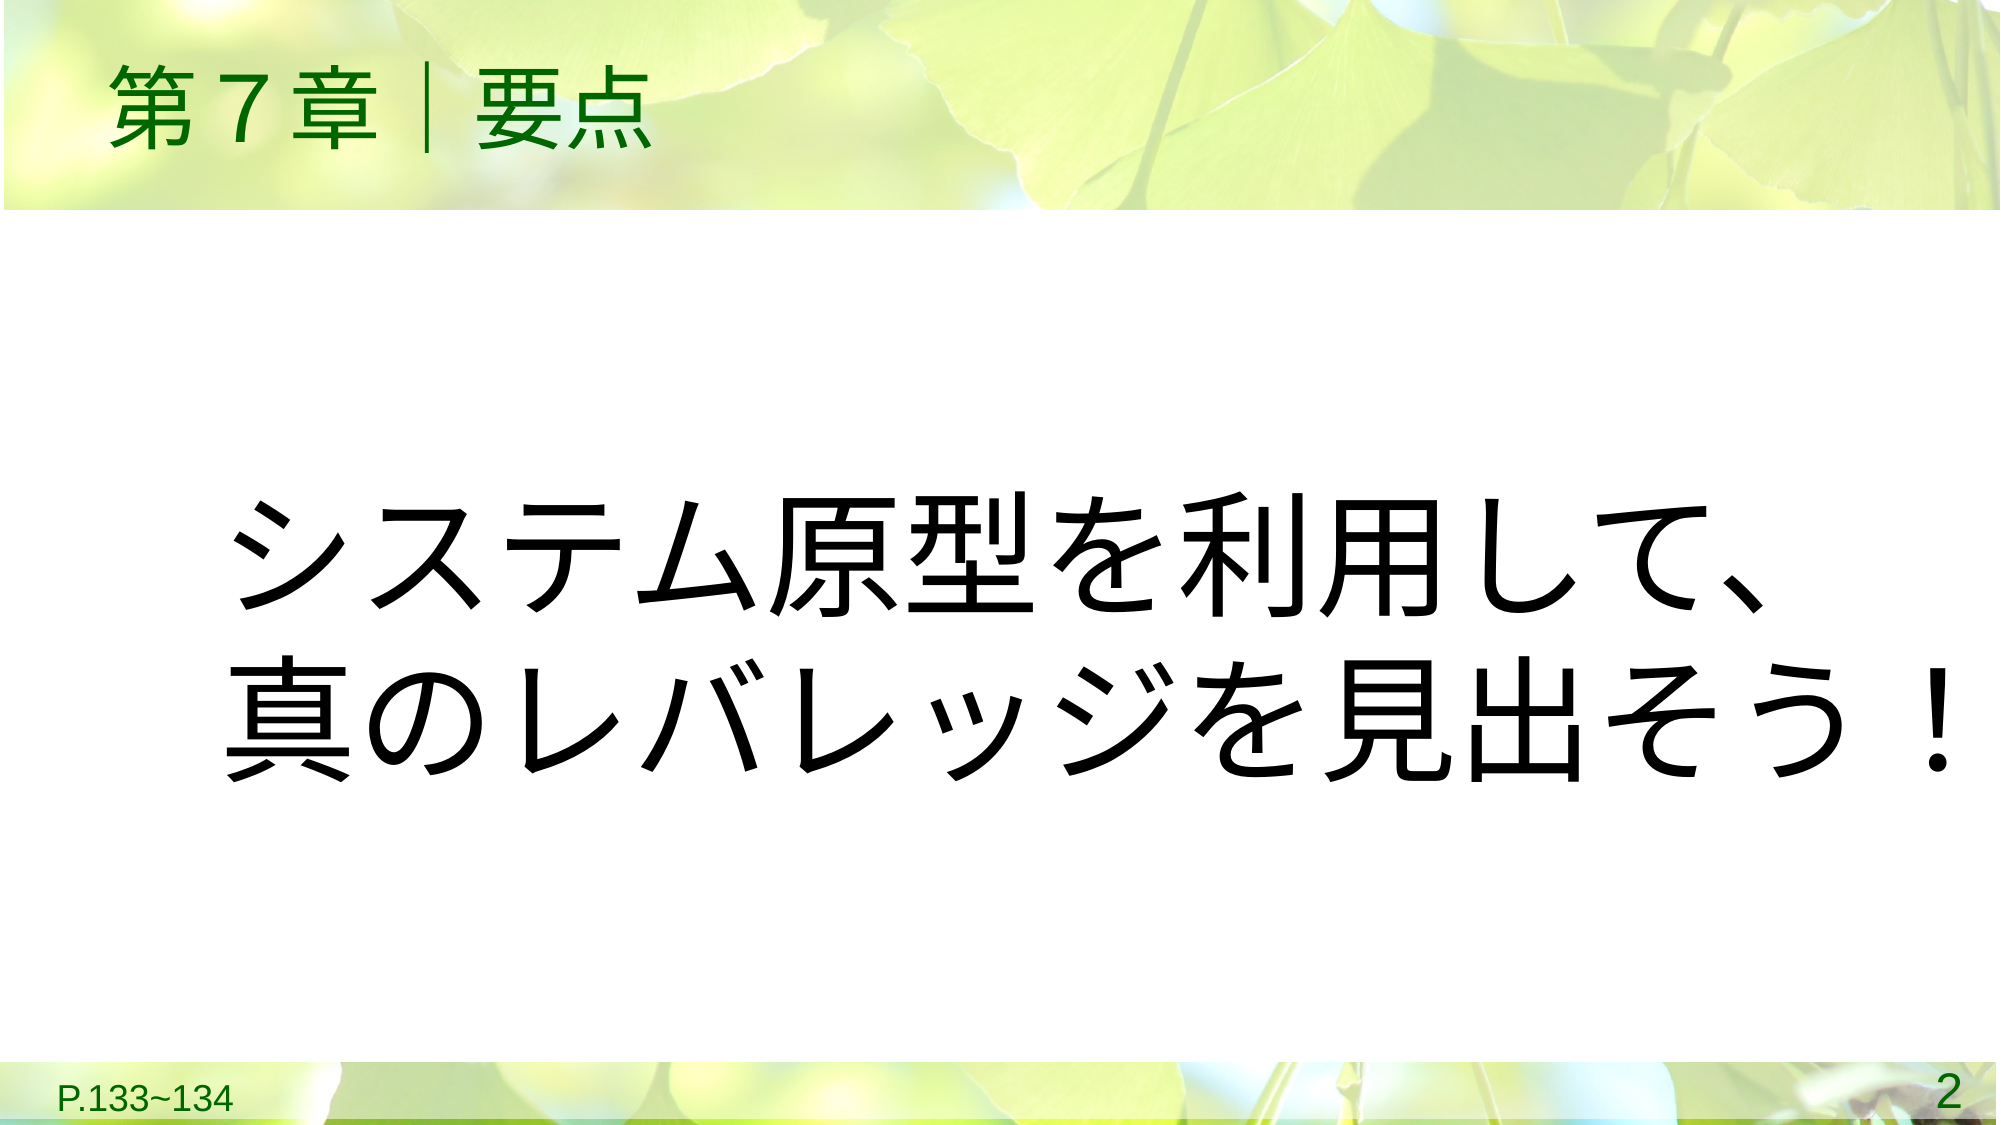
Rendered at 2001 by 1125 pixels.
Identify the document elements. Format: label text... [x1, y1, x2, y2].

picture [0, 0, 2000, 210]
picture [0, 1062, 2000, 1125]
text_box システム原型を利用して、 真のレバレッジを見出そう！ [204, 461, 2000, 806]
